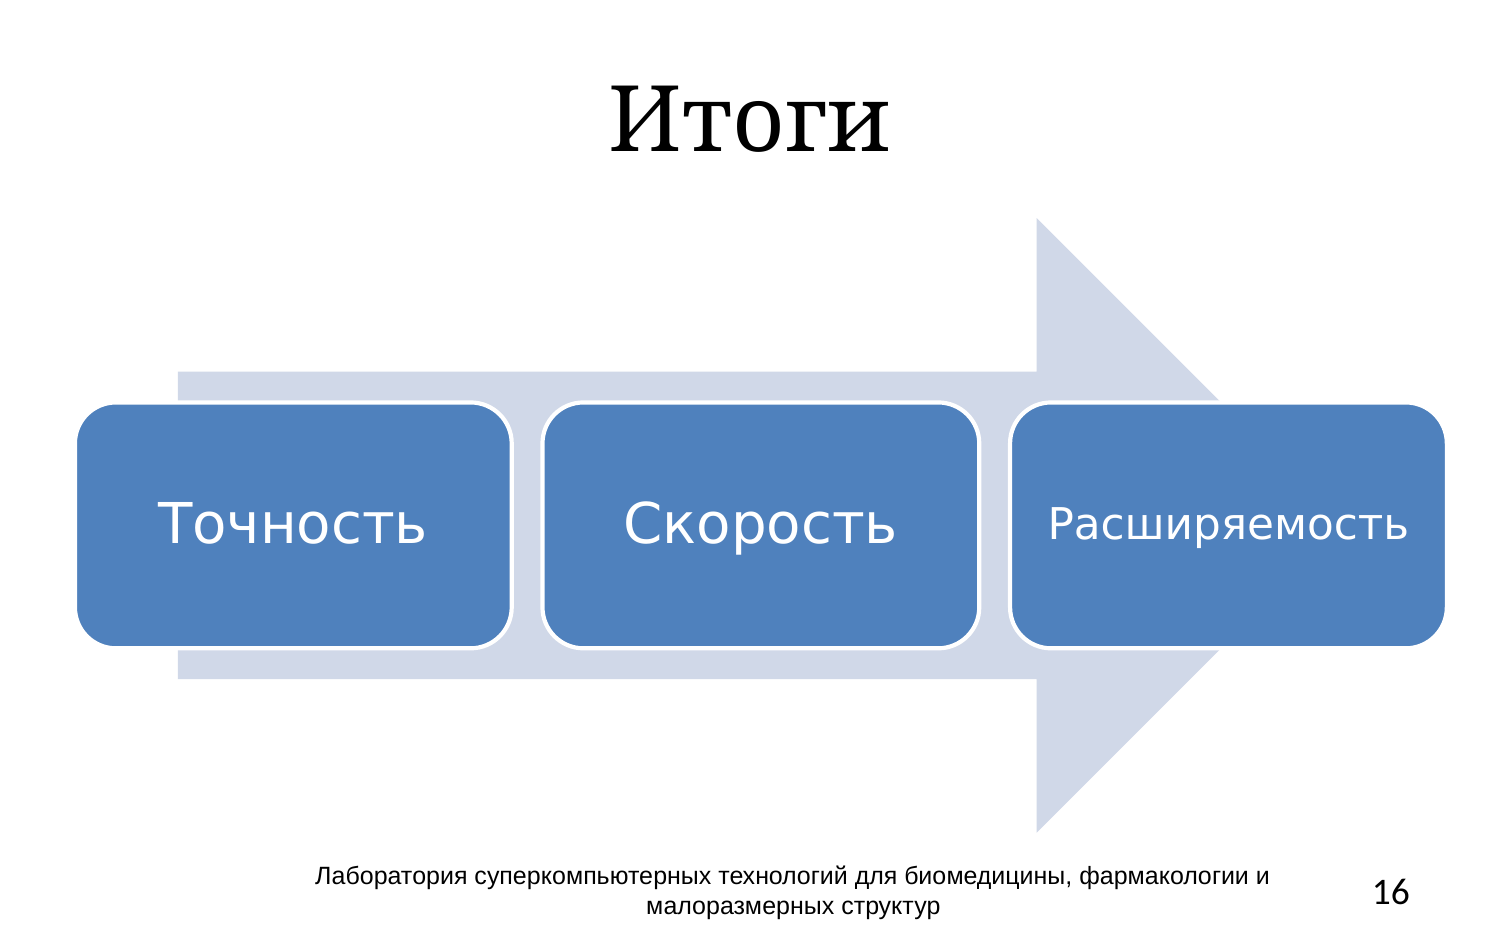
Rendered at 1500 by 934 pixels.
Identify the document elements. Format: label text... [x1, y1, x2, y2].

title Итоги [75, 37, 1425, 193]
text_box Лаборатория суперкомпьютерных технологий для биомедицины, фармакологии и малоразмерных структур [249, 864, 1338, 915]
text_box 16 [1343, 864, 1425, 915]
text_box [74, 217, 1448, 833]
